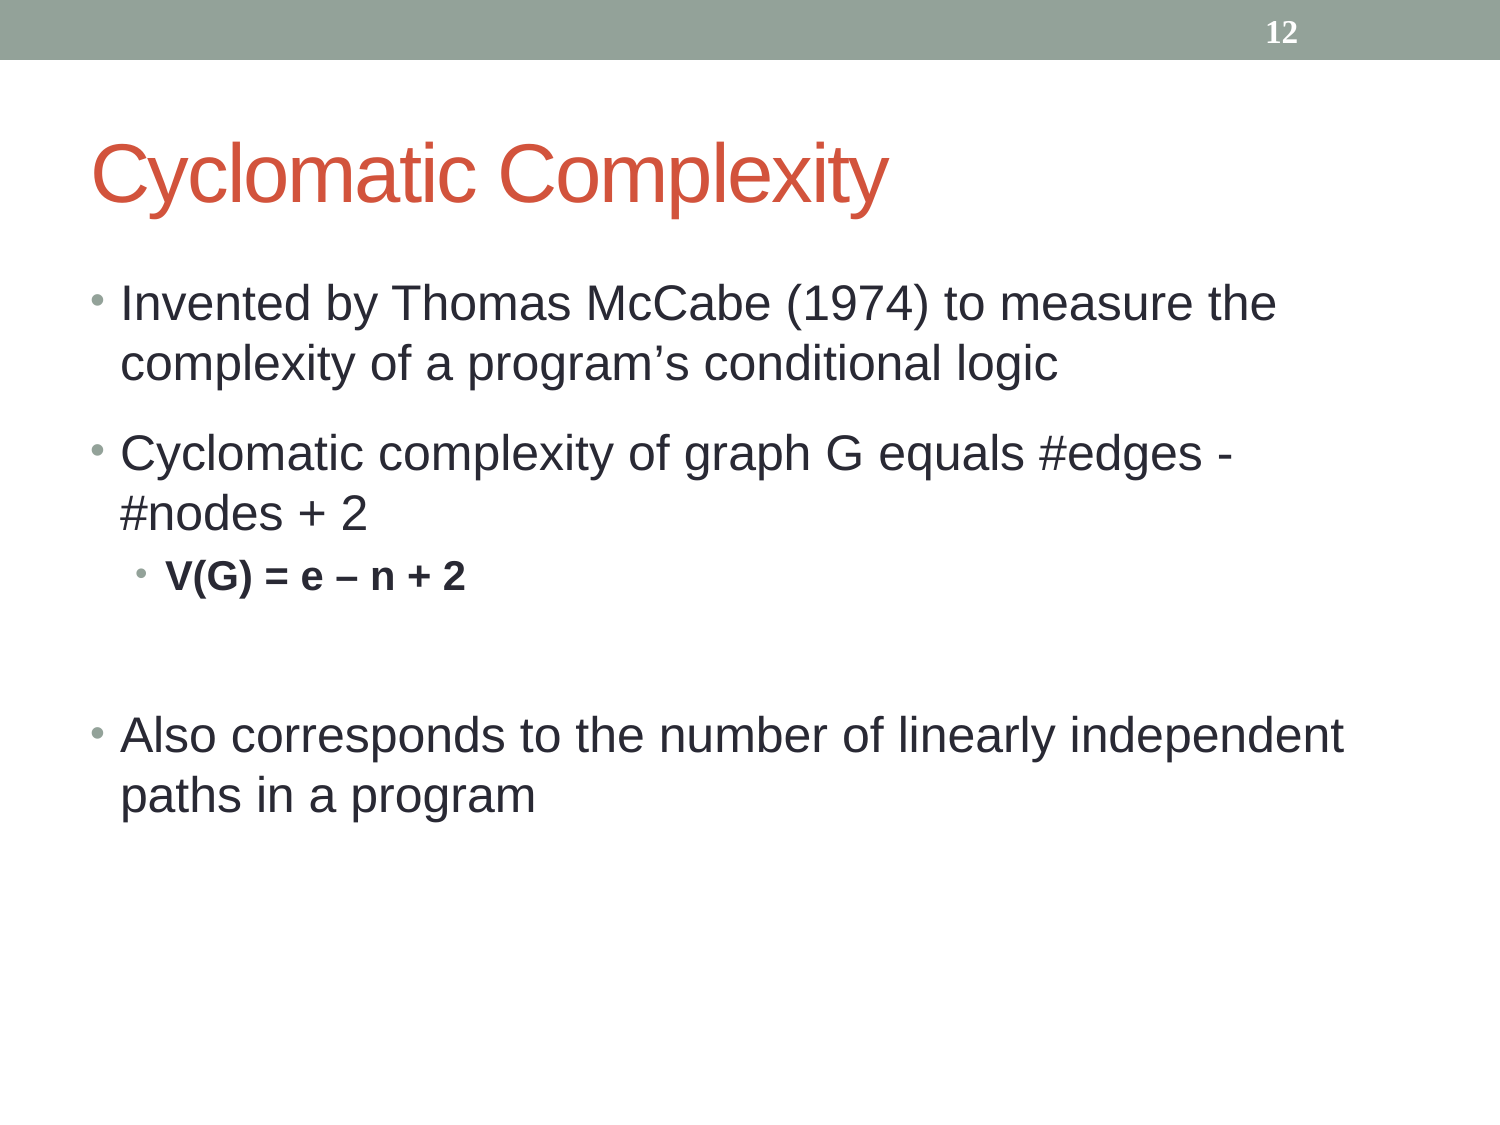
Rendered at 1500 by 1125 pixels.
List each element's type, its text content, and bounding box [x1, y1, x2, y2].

slide_number 12 [1250, 3, 1425, 57]
list Invented by Thomas McCabe (1974) to measure the complexity of a program’s conditional logic Cyclomatic complexity of graph G equals #edges - #nodes + 2 V(G) = e – n + 2 Also corresponds to the number of linearly independent paths in a program [75, 262, 1425, 1063]
title Cyclomatic Complexity [75, 87, 1425, 250]
